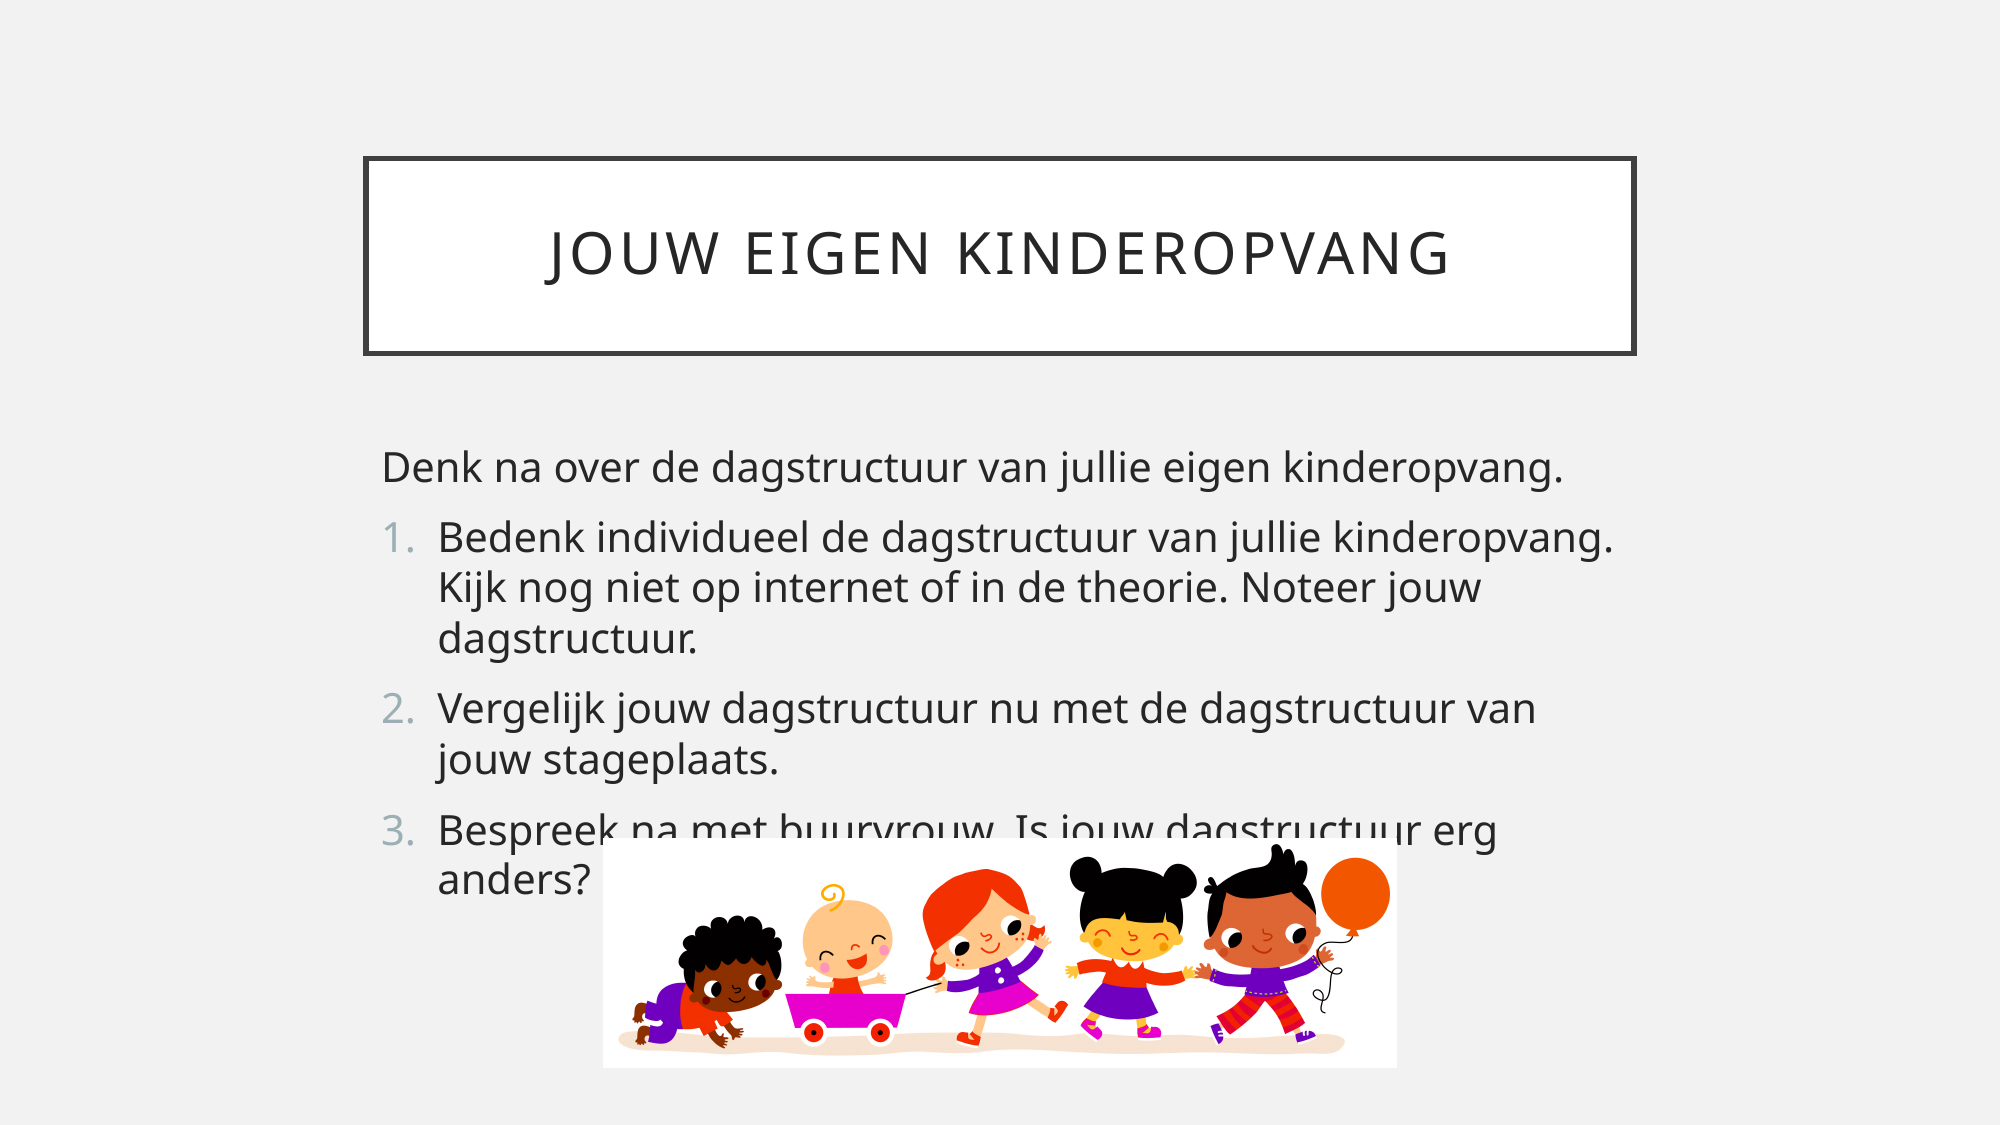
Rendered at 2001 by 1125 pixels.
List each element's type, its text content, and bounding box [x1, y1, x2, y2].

picture [603, 838, 1397, 1068]
list Denk na over de dagstructuur van jullie eigen kinderopvang. Bedenk individueel de dagstructuur van jullie kinderopvang. Kijk nog niet op internet of in de theorie. Noteer jouw dagstructuur. Vergelijk jouw dagstructuur nu met de dagstructuur van jouw stageplaats. Bespreek na met buurvrouw. Is jouw dagstructuur erg anders? [366, 432, 1634, 1090]
title Jouw eigen kinderopvang [363, 156, 1637, 356]
